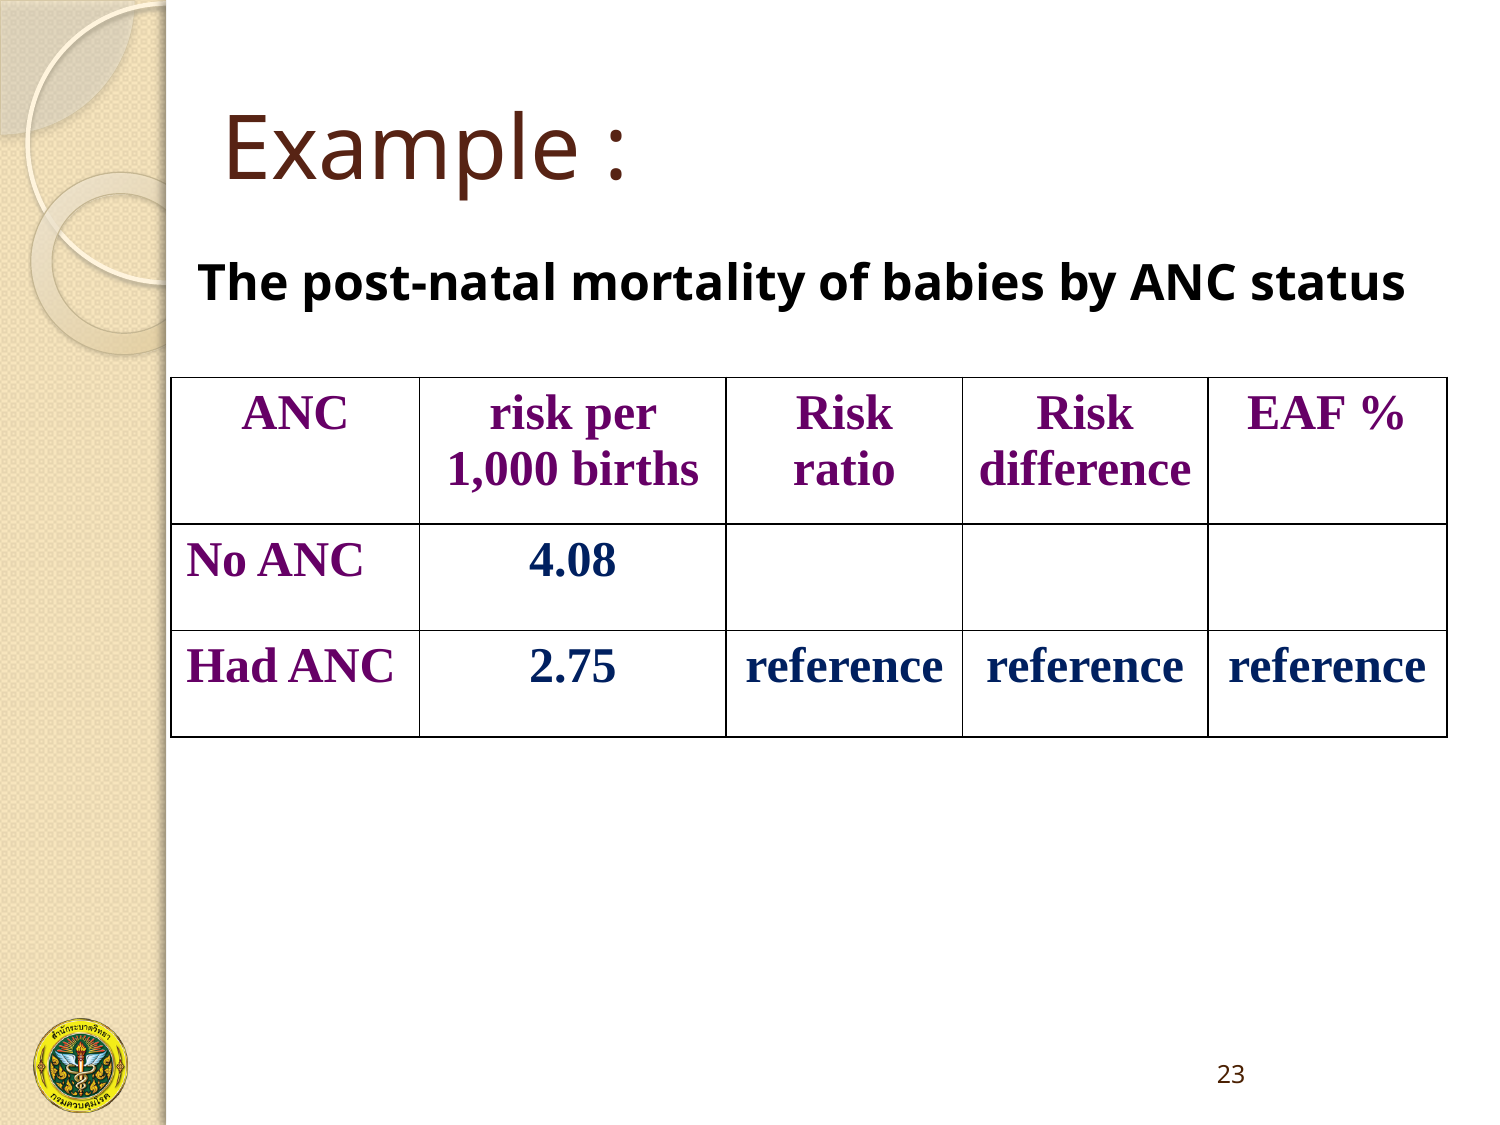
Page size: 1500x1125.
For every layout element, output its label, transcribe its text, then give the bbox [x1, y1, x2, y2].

table_cell reference [963, 631, 1207, 736]
table_cell [963, 525, 1207, 630]
text_box The post-natal mortality of babies by ANC status [182, 243, 1471, 319]
table_cell Had ANC [172, 631, 419, 736]
title Example : [206, 50, 1388, 238]
picture [33, 1018, 128, 1113]
table_cell reference [1209, 631, 1446, 736]
table_cell [1209, 525, 1446, 630]
table_header EAF % [1209, 378, 1446, 523]
slide_number 23 [1074, 1025, 1388, 1100]
table_header ANC [172, 378, 419, 523]
table_cell 4.08 [420, 525, 725, 630]
table_cell reference [727, 631, 962, 736]
table_cell [727, 525, 962, 630]
table_header Risk ratio [727, 378, 962, 523]
table_header risk per 1,000 births [420, 378, 725, 523]
table_header Risk difference [963, 378, 1207, 523]
table_cell 2.75 [420, 631, 725, 736]
table_cell No ANC [172, 525, 419, 630]
